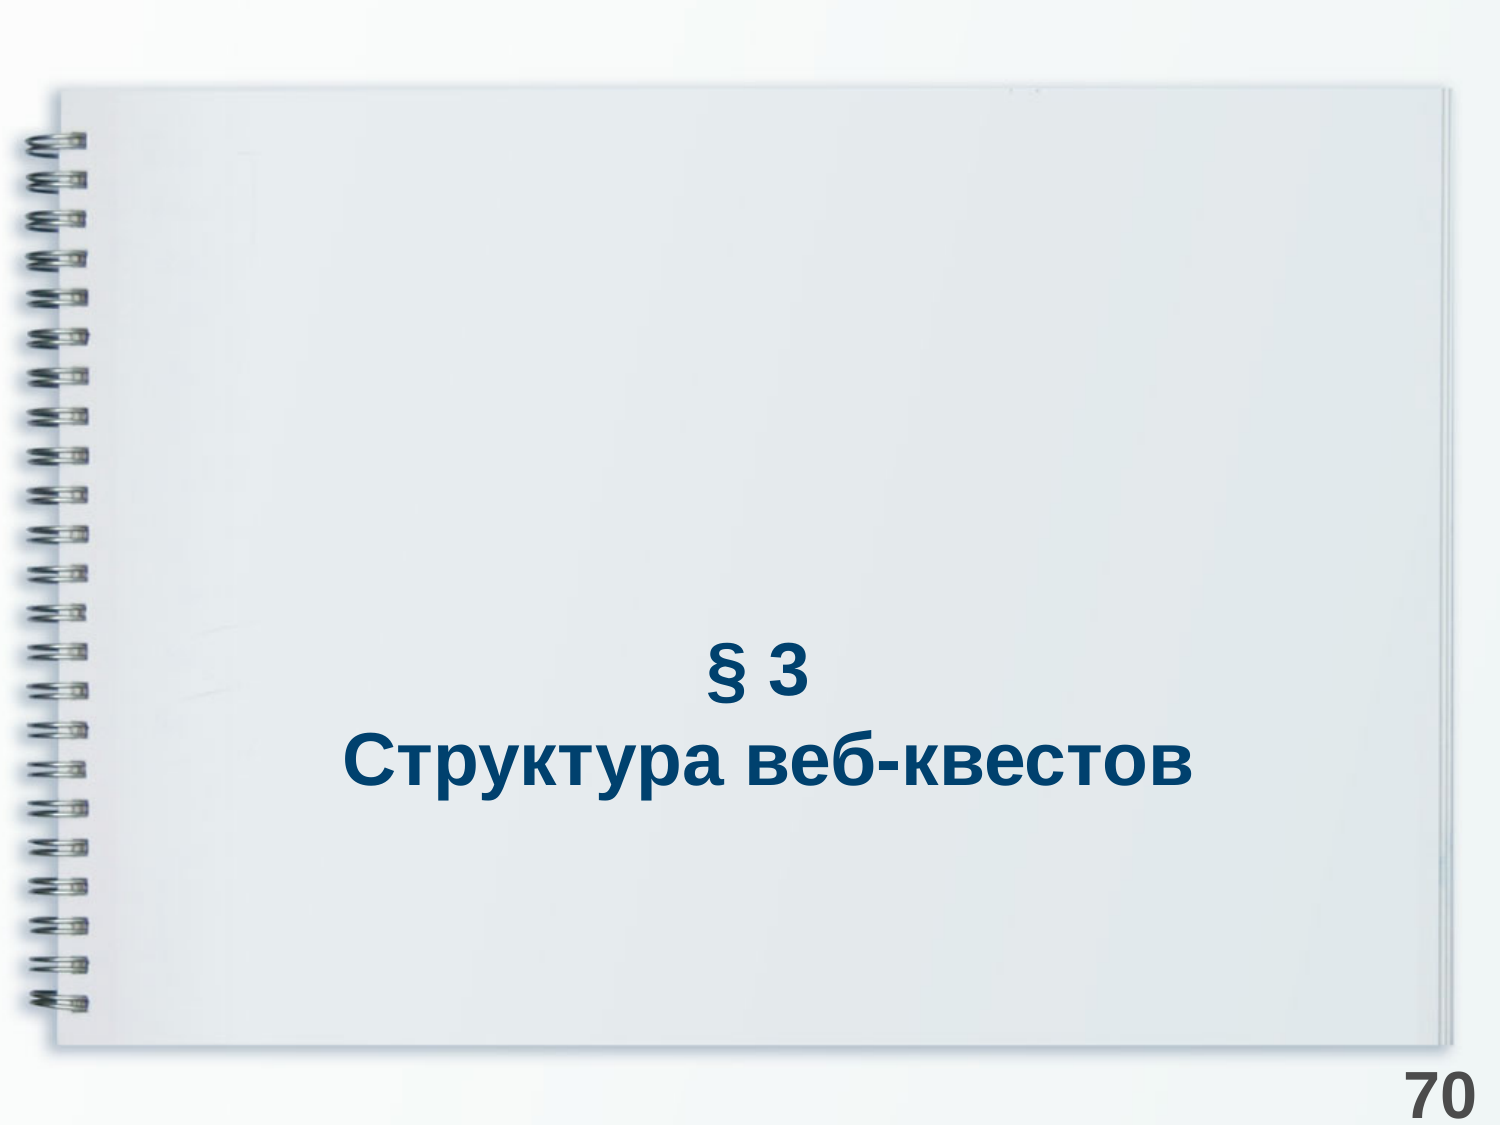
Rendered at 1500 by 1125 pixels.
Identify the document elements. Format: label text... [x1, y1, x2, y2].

title § 3 Структура веб-квестов [93, 485, 1444, 935]
slide_number 70 [1369, 1043, 1493, 1123]
picture [0, 0, 1500, 1125]
